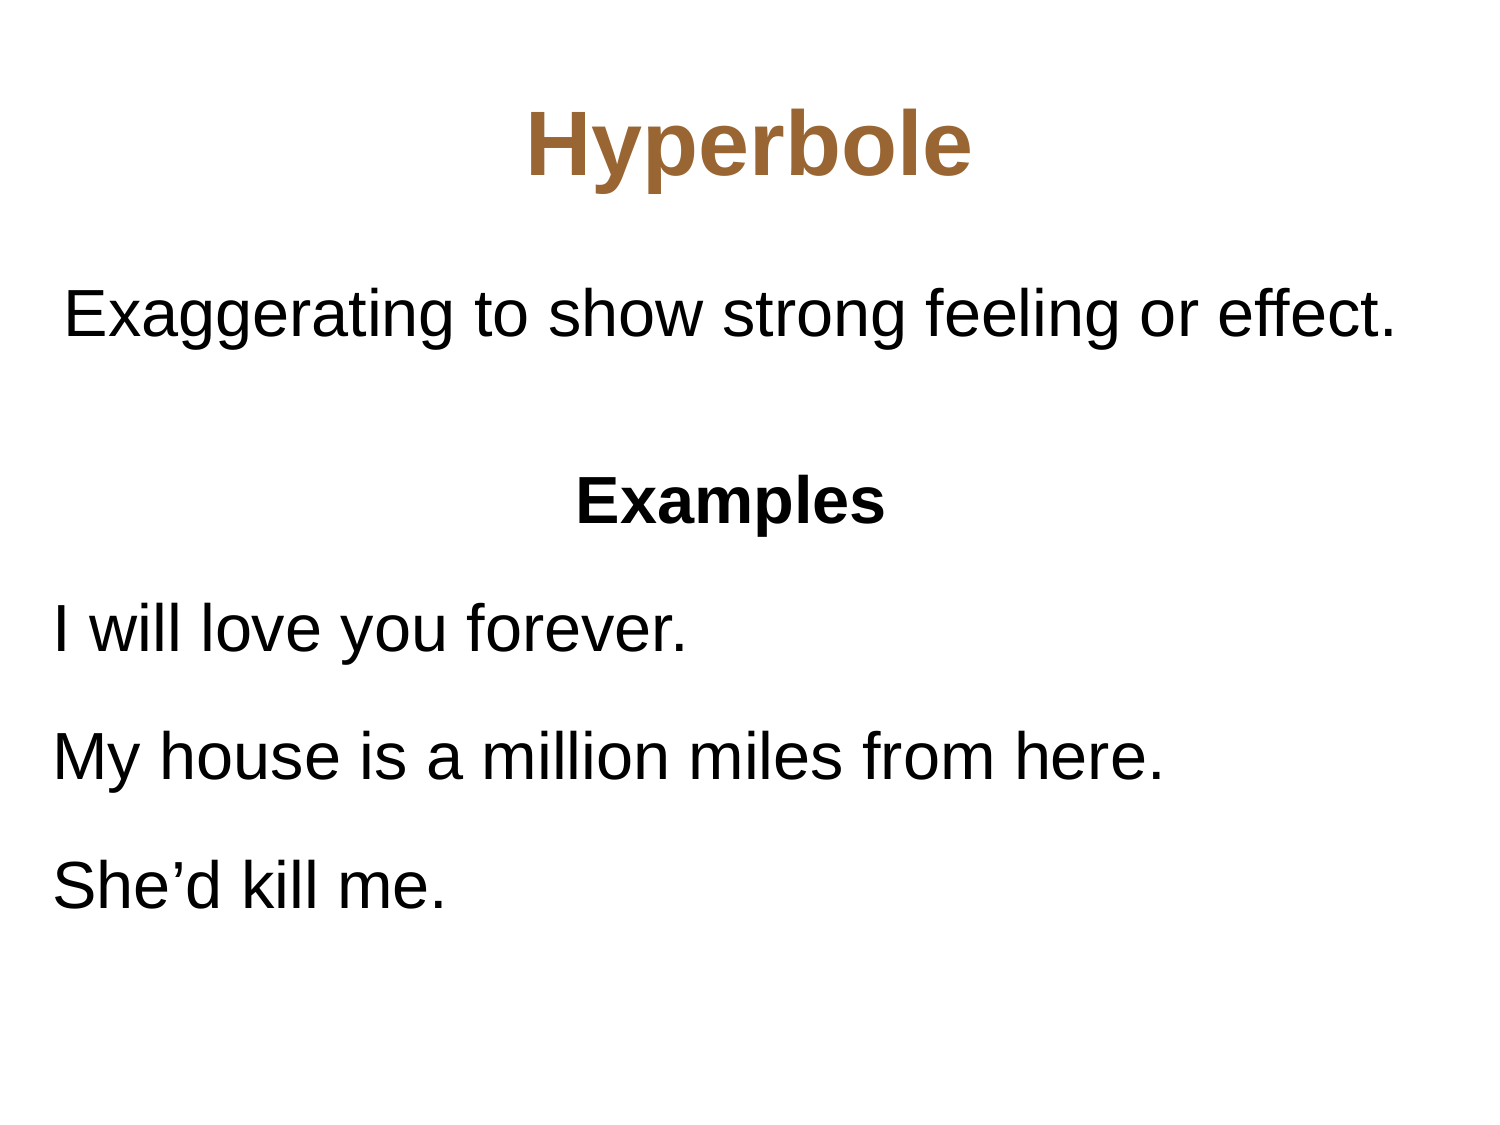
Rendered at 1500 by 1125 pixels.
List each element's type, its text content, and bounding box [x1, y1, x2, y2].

title Hyperbole [74, 44, 1426, 233]
list Exaggerating to show strong feeling or effect. Examples I will love you forever. My house is a million miles from here. She’d kill me. [37, 262, 1426, 1006]
